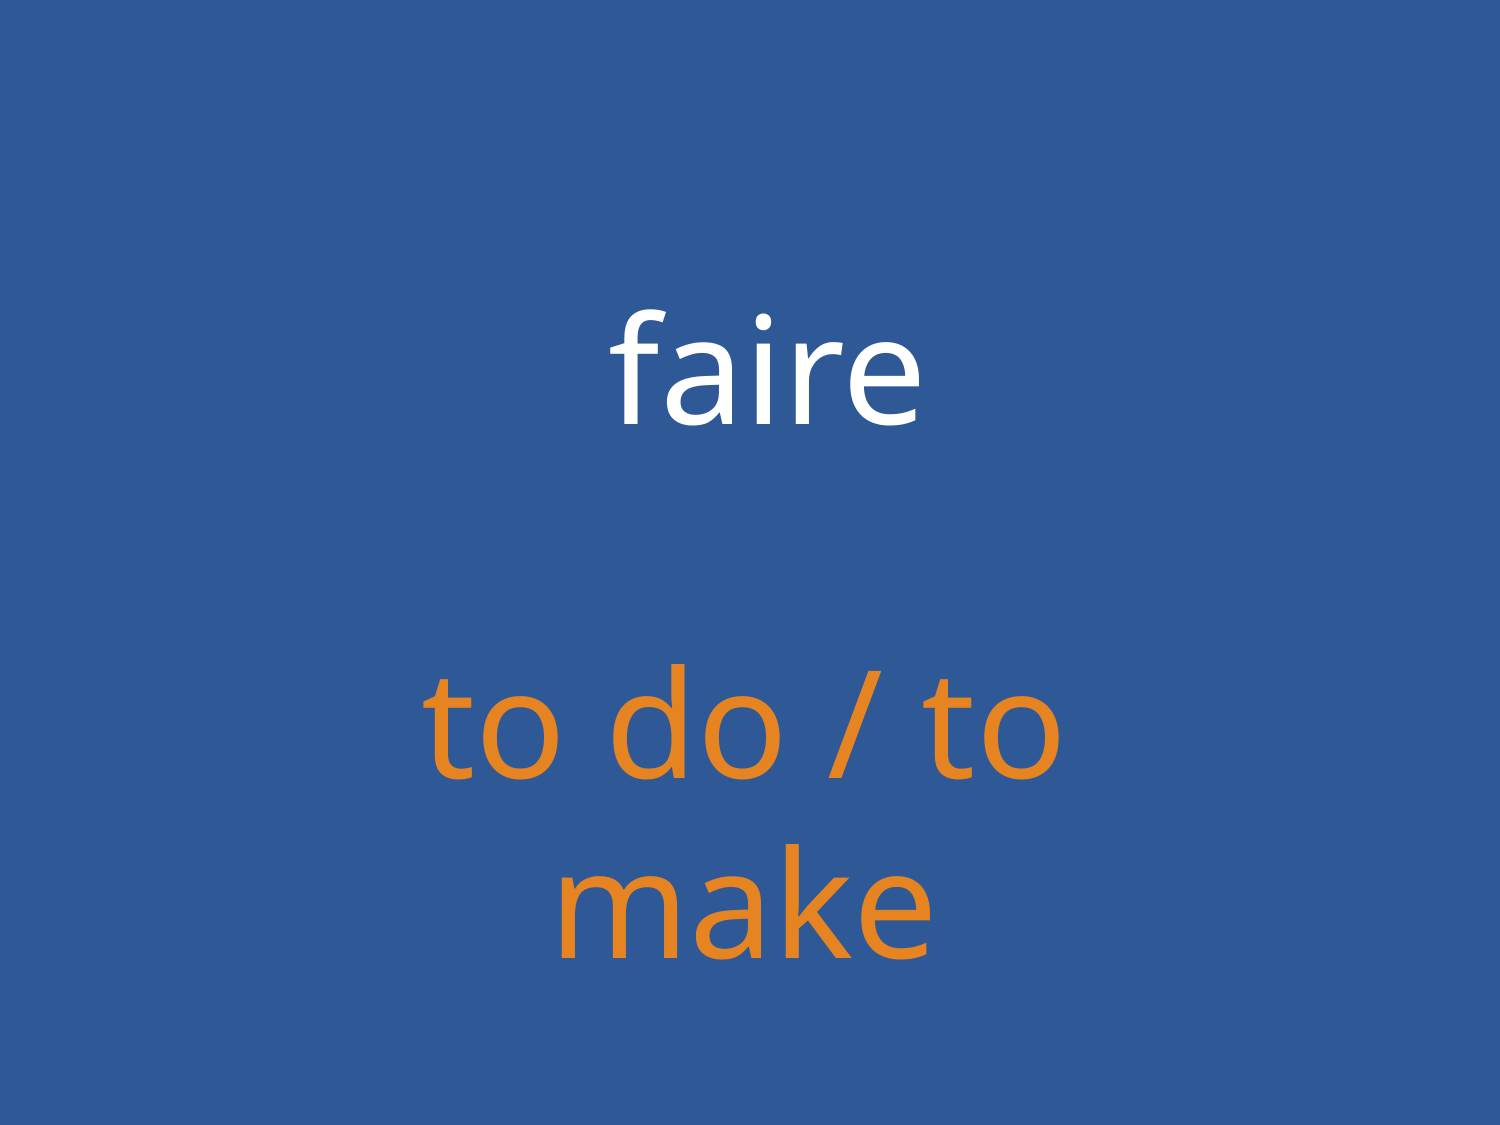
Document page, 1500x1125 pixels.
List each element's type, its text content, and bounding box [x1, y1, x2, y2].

text_box faire [301, 267, 1235, 462]
text_box to do / to make [253, 621, 1235, 997]
